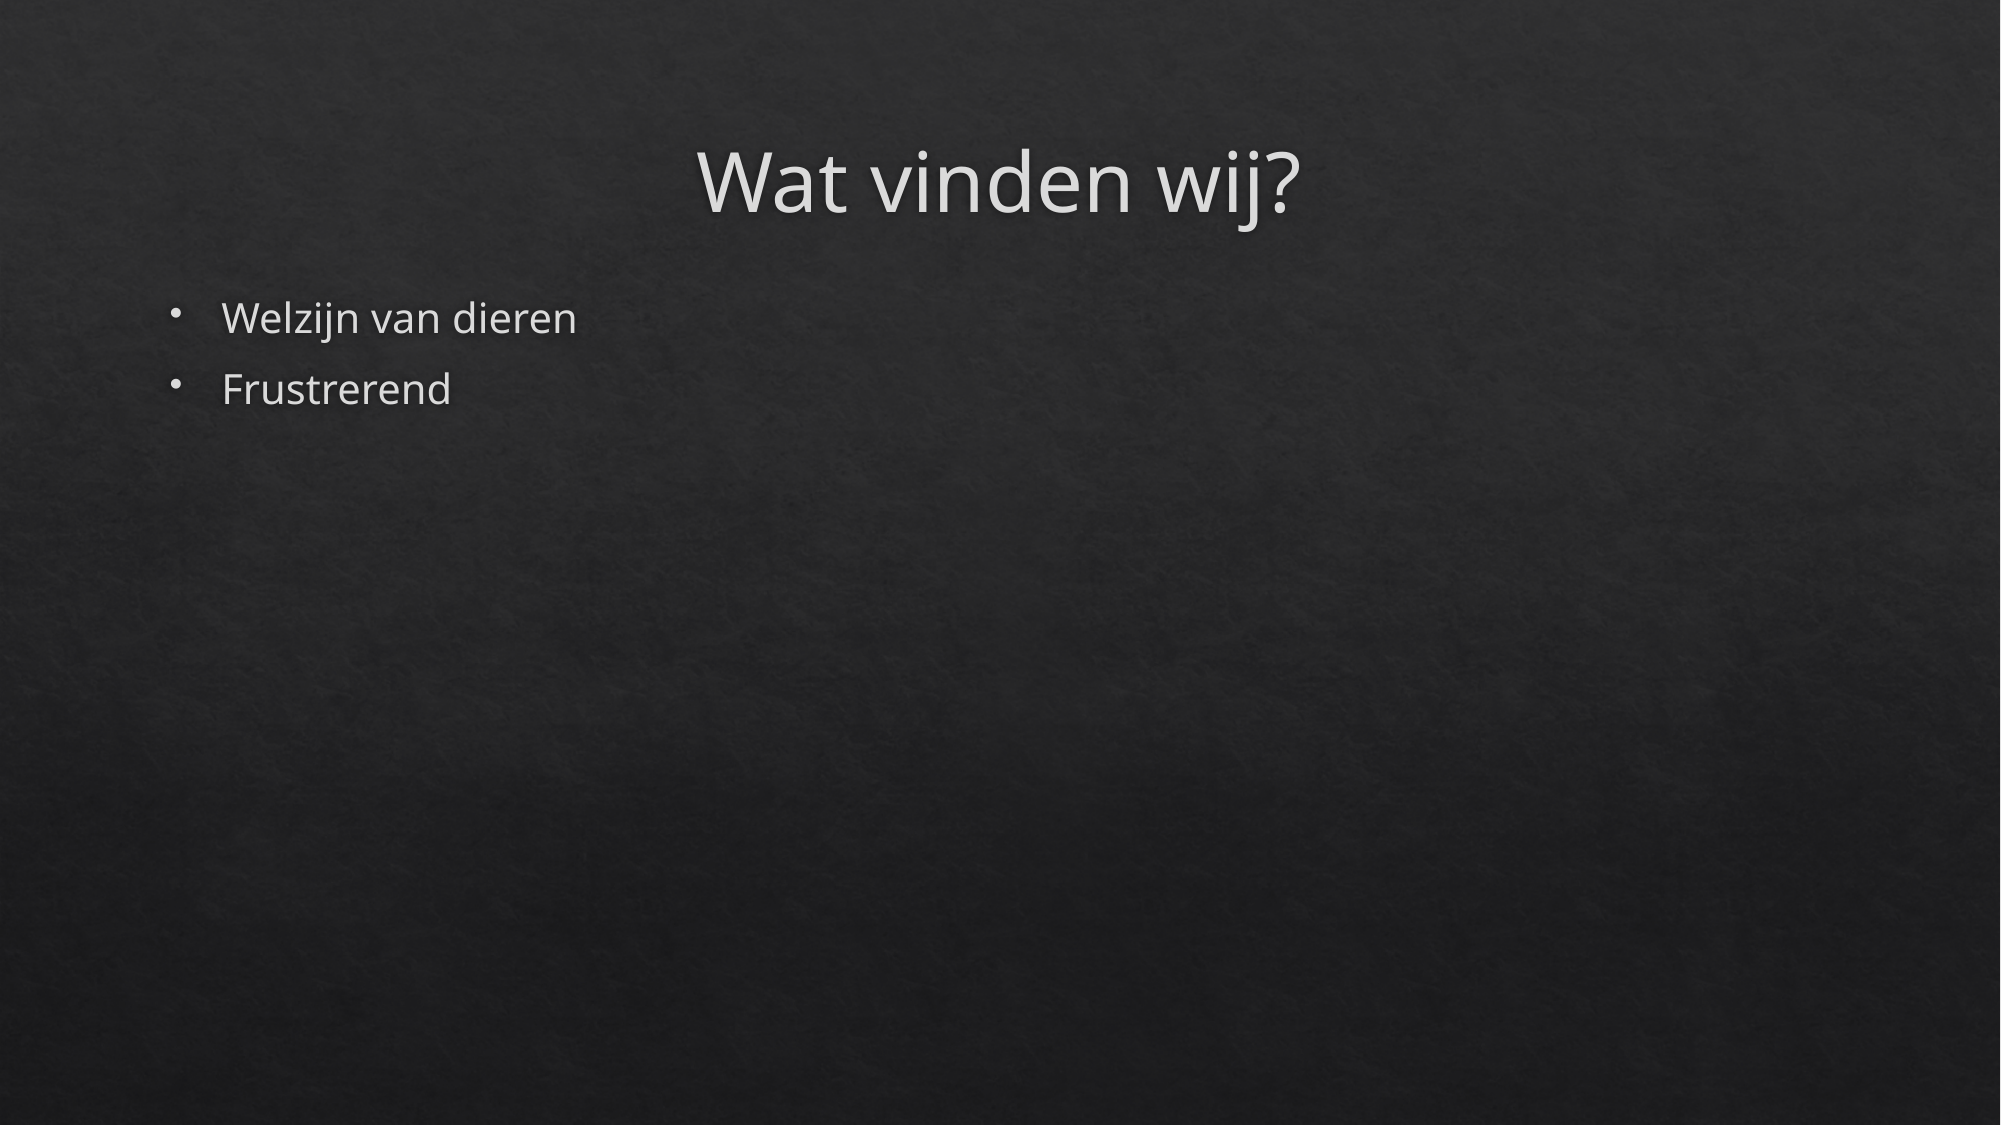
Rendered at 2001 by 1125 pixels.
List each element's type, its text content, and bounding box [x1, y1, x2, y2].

list Welzijn van dieren Frustrerend [149, 284, 1849, 950]
title Wat vinden wij? [149, 99, 1849, 260]
